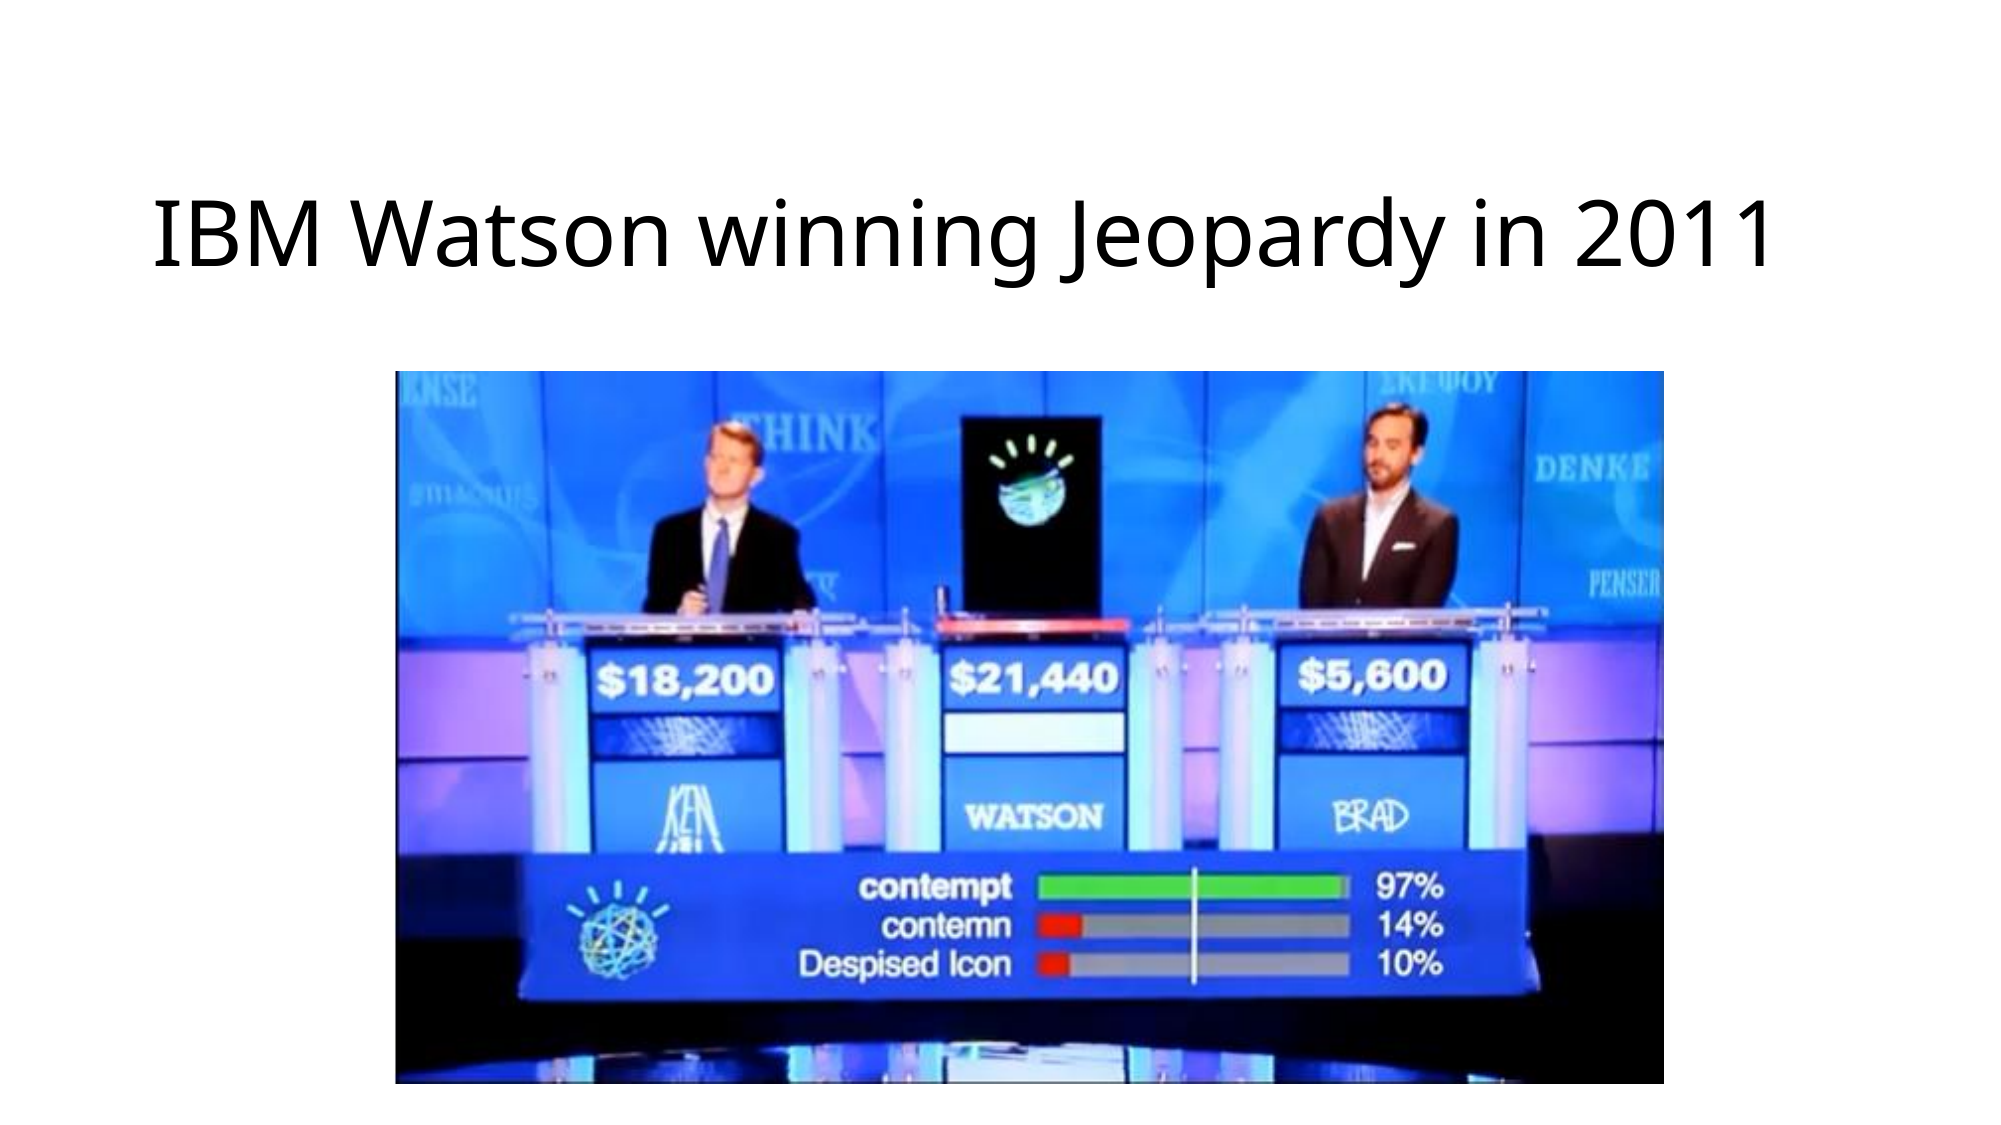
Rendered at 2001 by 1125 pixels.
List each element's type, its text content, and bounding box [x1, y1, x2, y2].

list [394, 371, 1664, 1084]
title IBM Watson winning Jeopardy in 2011 [137, 59, 1863, 414]
